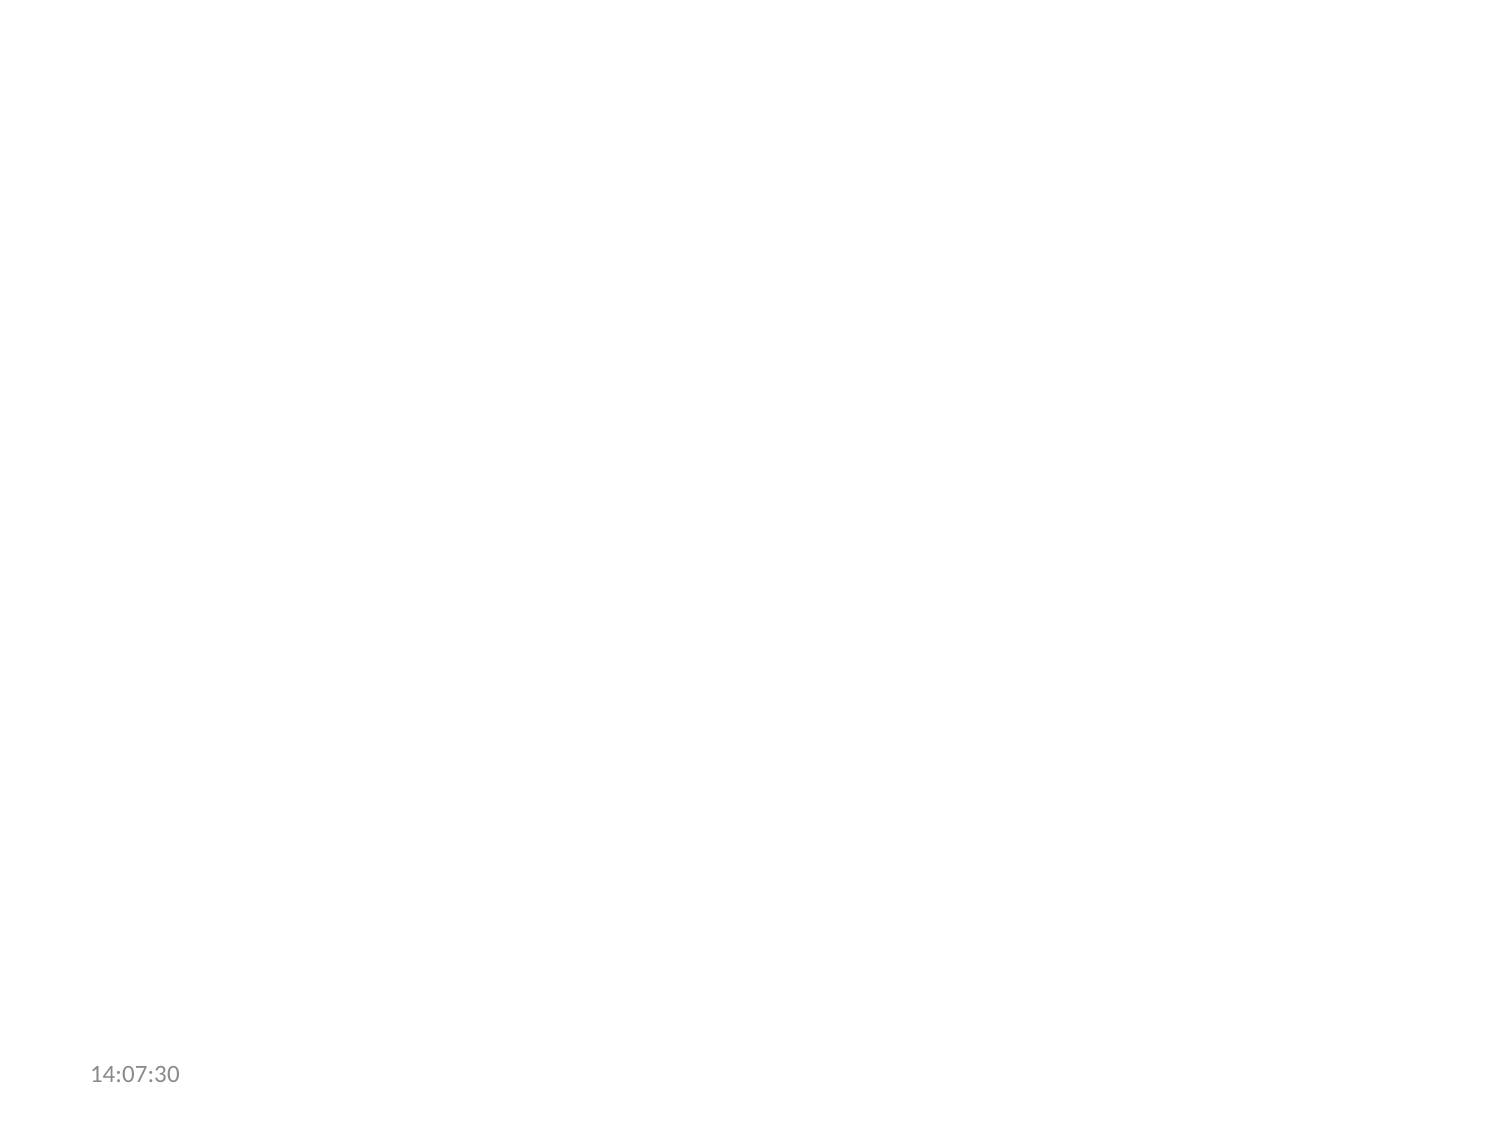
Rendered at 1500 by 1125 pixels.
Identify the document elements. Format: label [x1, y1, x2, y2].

slide_number [75, 1042, 425, 1103]
